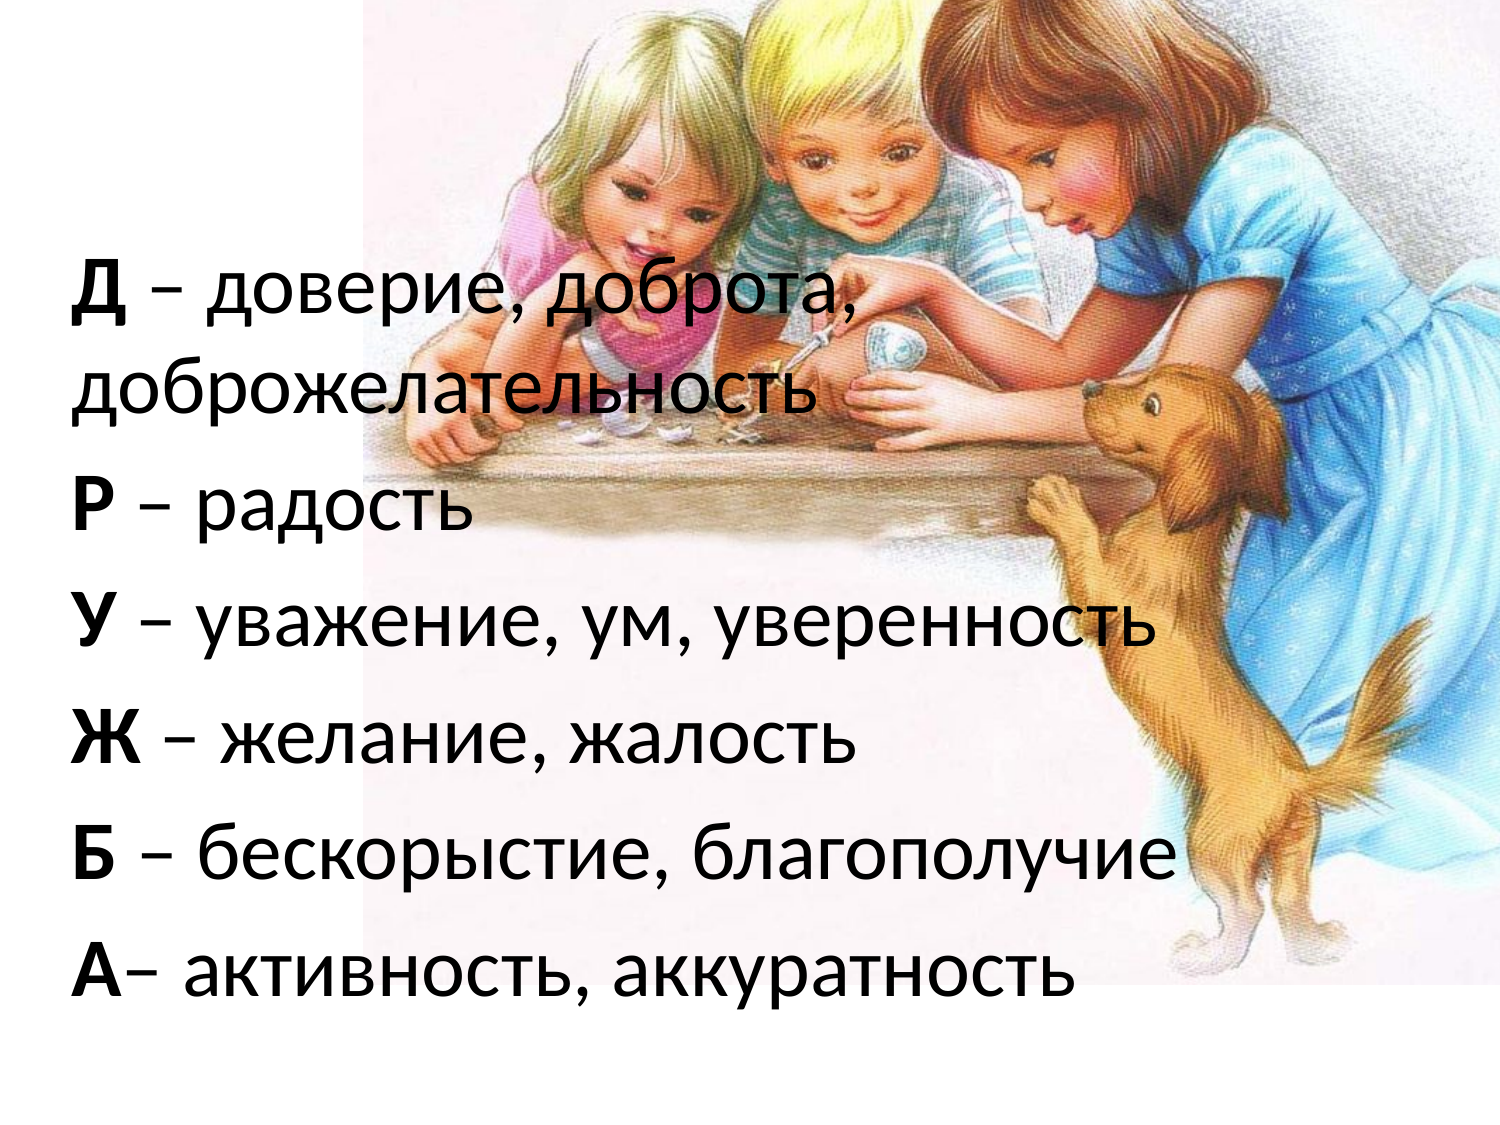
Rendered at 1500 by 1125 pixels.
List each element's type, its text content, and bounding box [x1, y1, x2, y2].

picture [362, 0, 1500, 985]
list Д – доверие, доброта, доброжелательность Р – радость У – уважение, ум, уверенность Ж – желание, жалость Б – бескорыстие, благополучие А– активность, аккуратность [0, 222, 1350, 1125]
